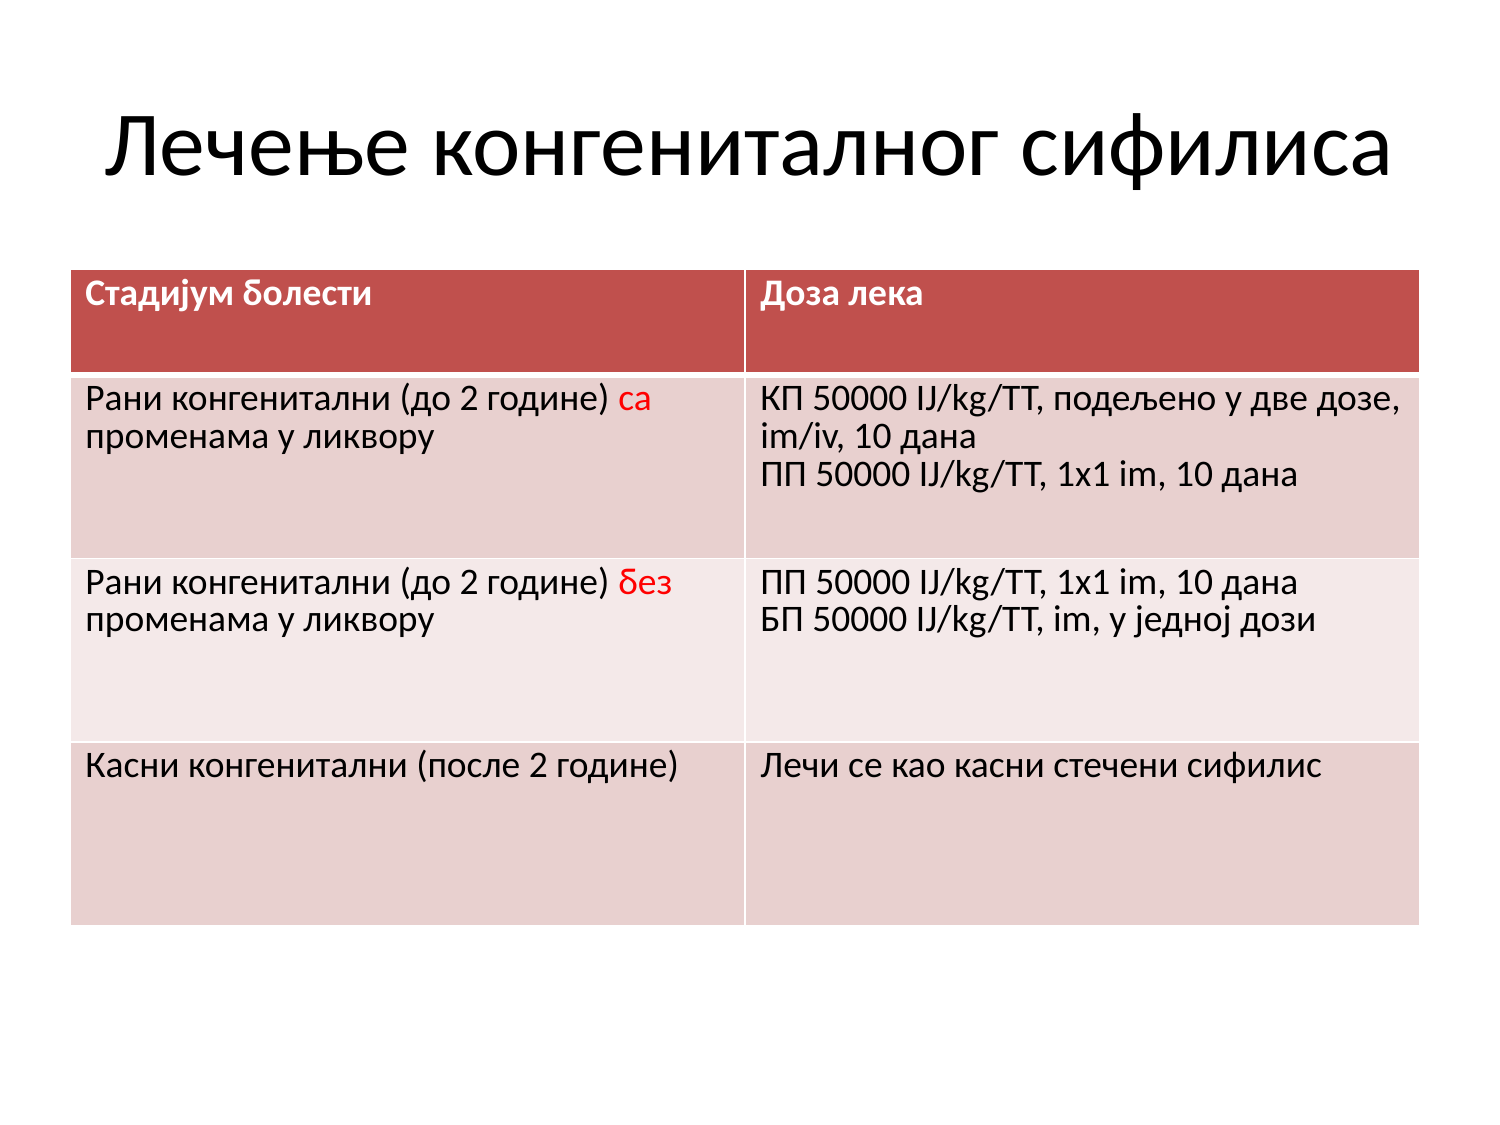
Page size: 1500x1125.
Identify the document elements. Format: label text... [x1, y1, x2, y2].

table_cell Рани конгенитални (до 2 године) без променама у ликвору [71, 559, 744, 741]
table_cell Лечи се као касни стечени сифилис [746, 743, 1419, 925]
table_cell Рани конгенитални (до 2 године) са променама у ликвору [71, 378, 744, 558]
table_cell КП 50000 IJ/kg/TT, подељено у две дозе, im/iv, 10 дана ПП 50000 IJ/kg/TT, 1х1 im, 10 дана [746, 378, 1419, 558]
title Лечење конгениталног сифилиса [75, 45, 1425, 233]
table_cell ПП 50000 IJ/kg/TT, 1х1 im, 10 дана БП 50000 IJ/kg/TT, im, у једној дози [746, 559, 1419, 741]
table_header Доза лека [746, 270, 1419, 372]
table_header Стадијум болести [71, 270, 744, 372]
table_cell Касни конгенитални (после 2 године) [71, 743, 744, 925]
